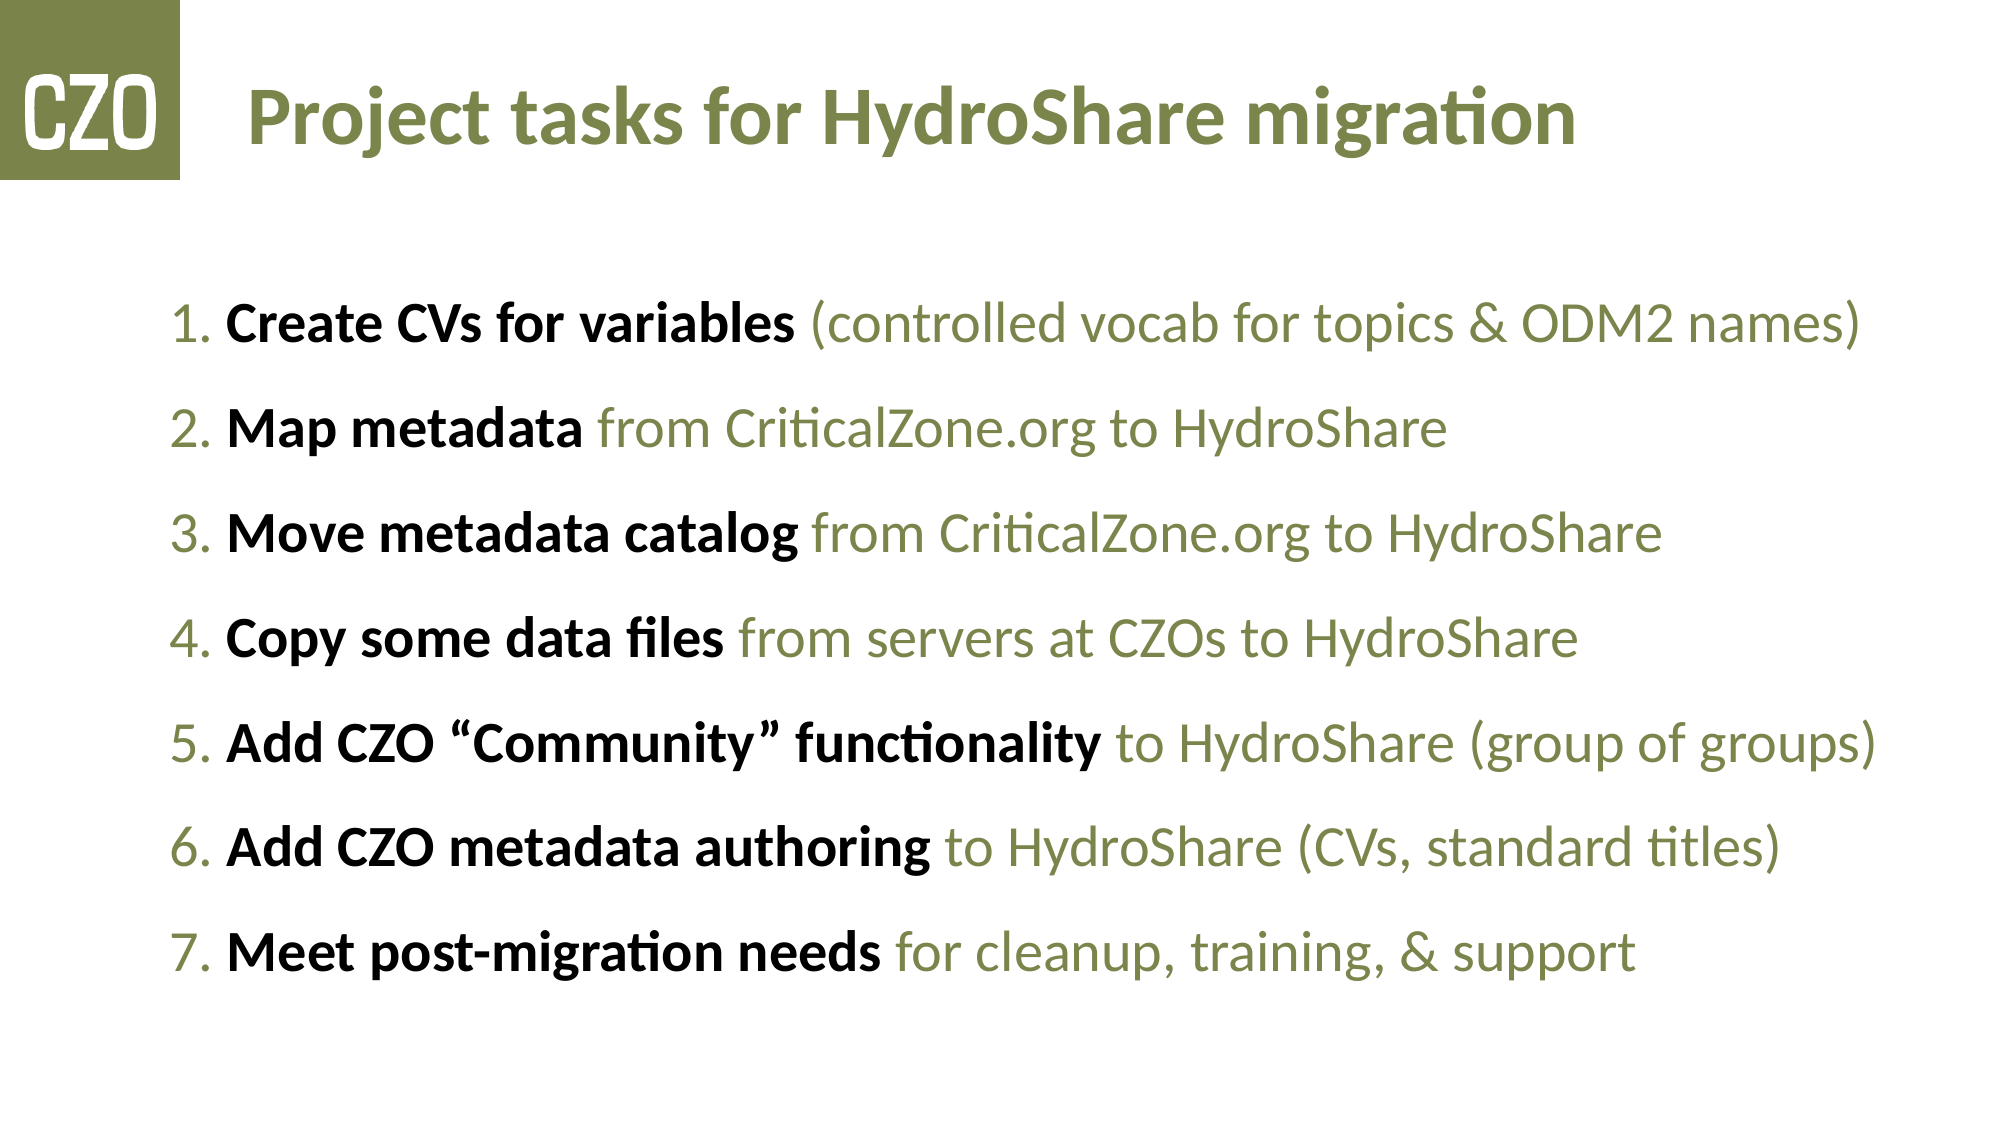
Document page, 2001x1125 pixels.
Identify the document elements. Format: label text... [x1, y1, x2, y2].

text_box 1. Create CVs for variables (controlled vocab for topics & ODM2 names) 2. Map metadata from CriticalZone.org to HydroShare 3. Move metadata catalog from CriticalZone.org to HydroShare 4. Copy some data files from servers at CZOs to HydroShare 5. Add CZO “Community” functionality to HydroShare (group of groups) 6. Add CZO metadata authoring to HydroShare (CVs, standard titles) 7. Meet post-migration needs for cleanup, training, & support [154, 241, 2000, 1096]
text_box Project tasks for HydroShare migration [232, 53, 1595, 169]
picture [0, 0, 180, 180]
